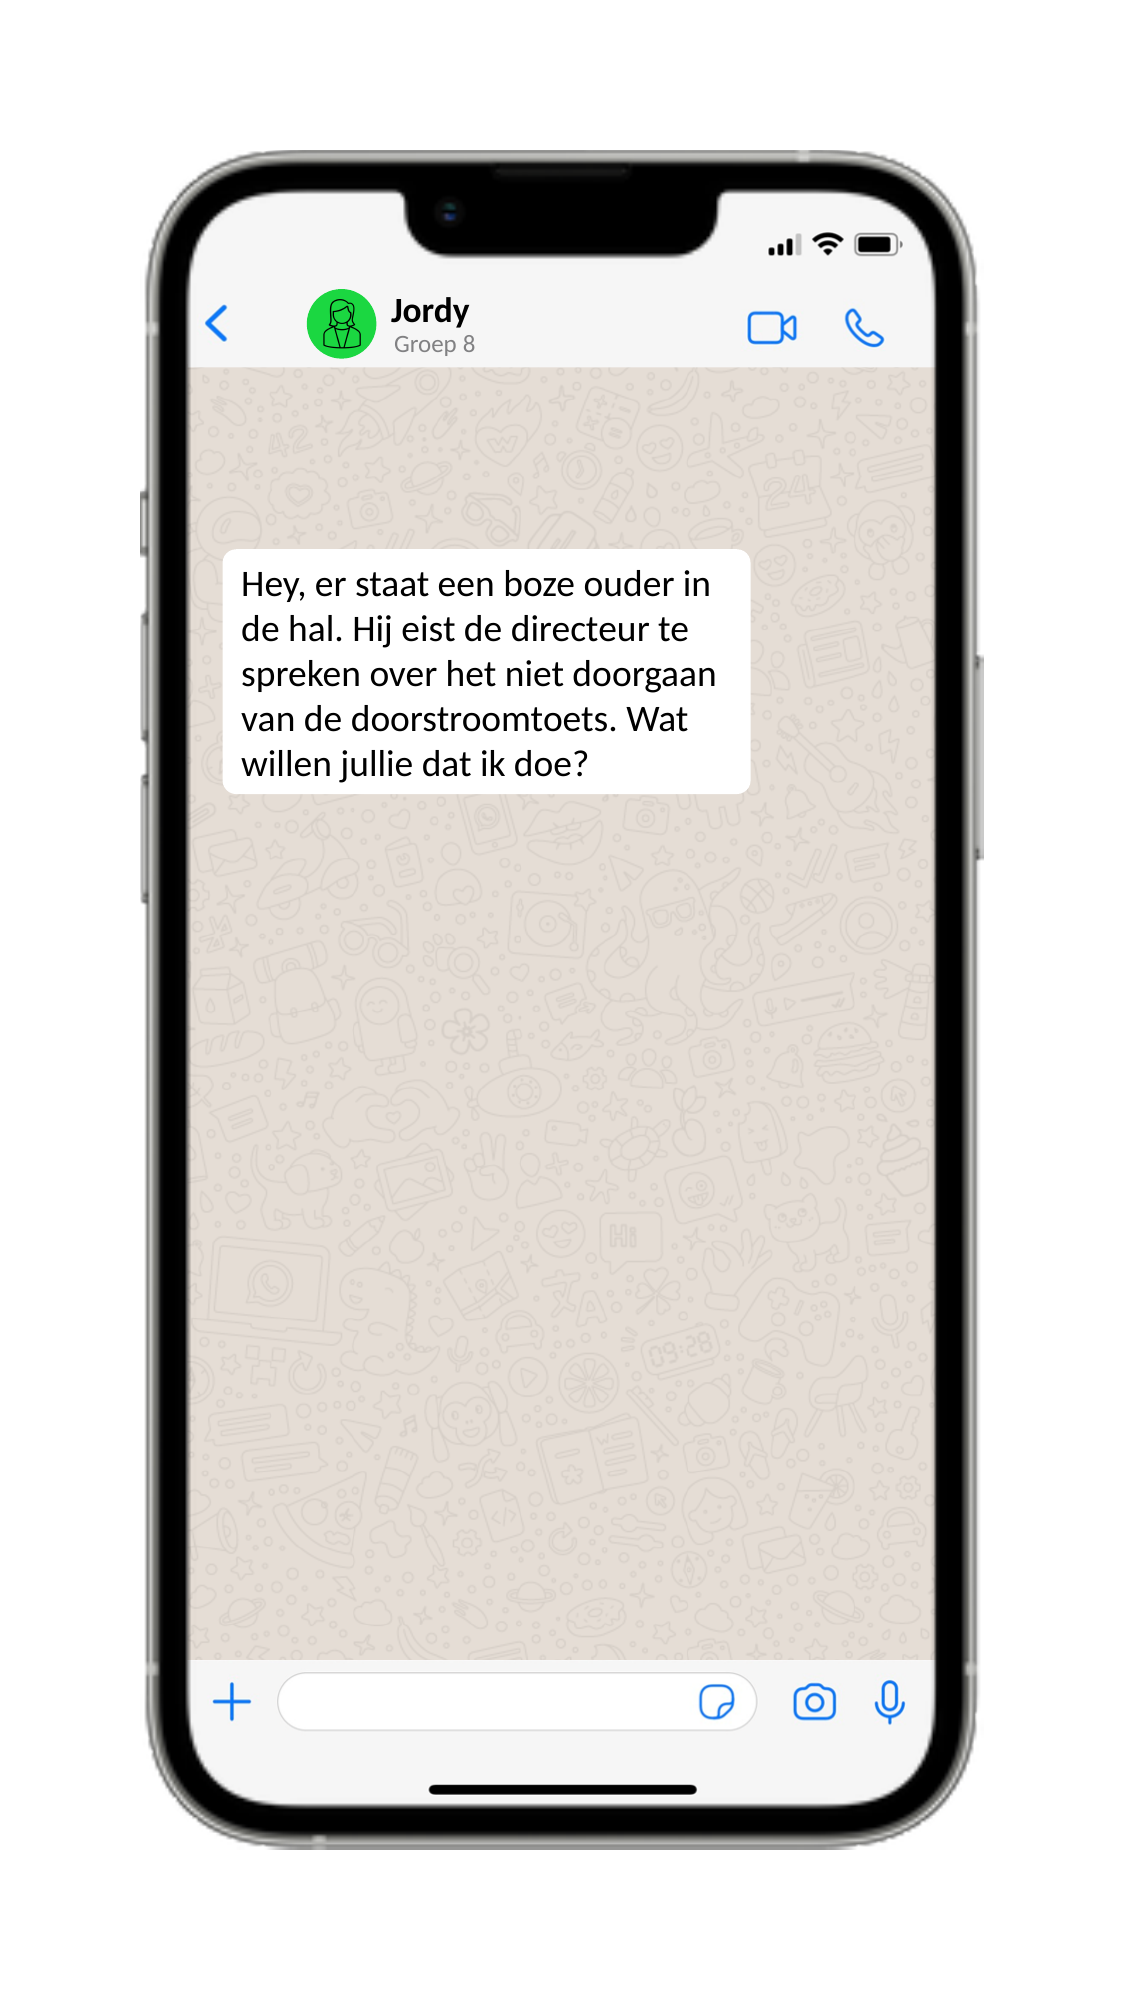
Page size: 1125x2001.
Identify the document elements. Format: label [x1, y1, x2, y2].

picture [140, 150, 985, 1850]
